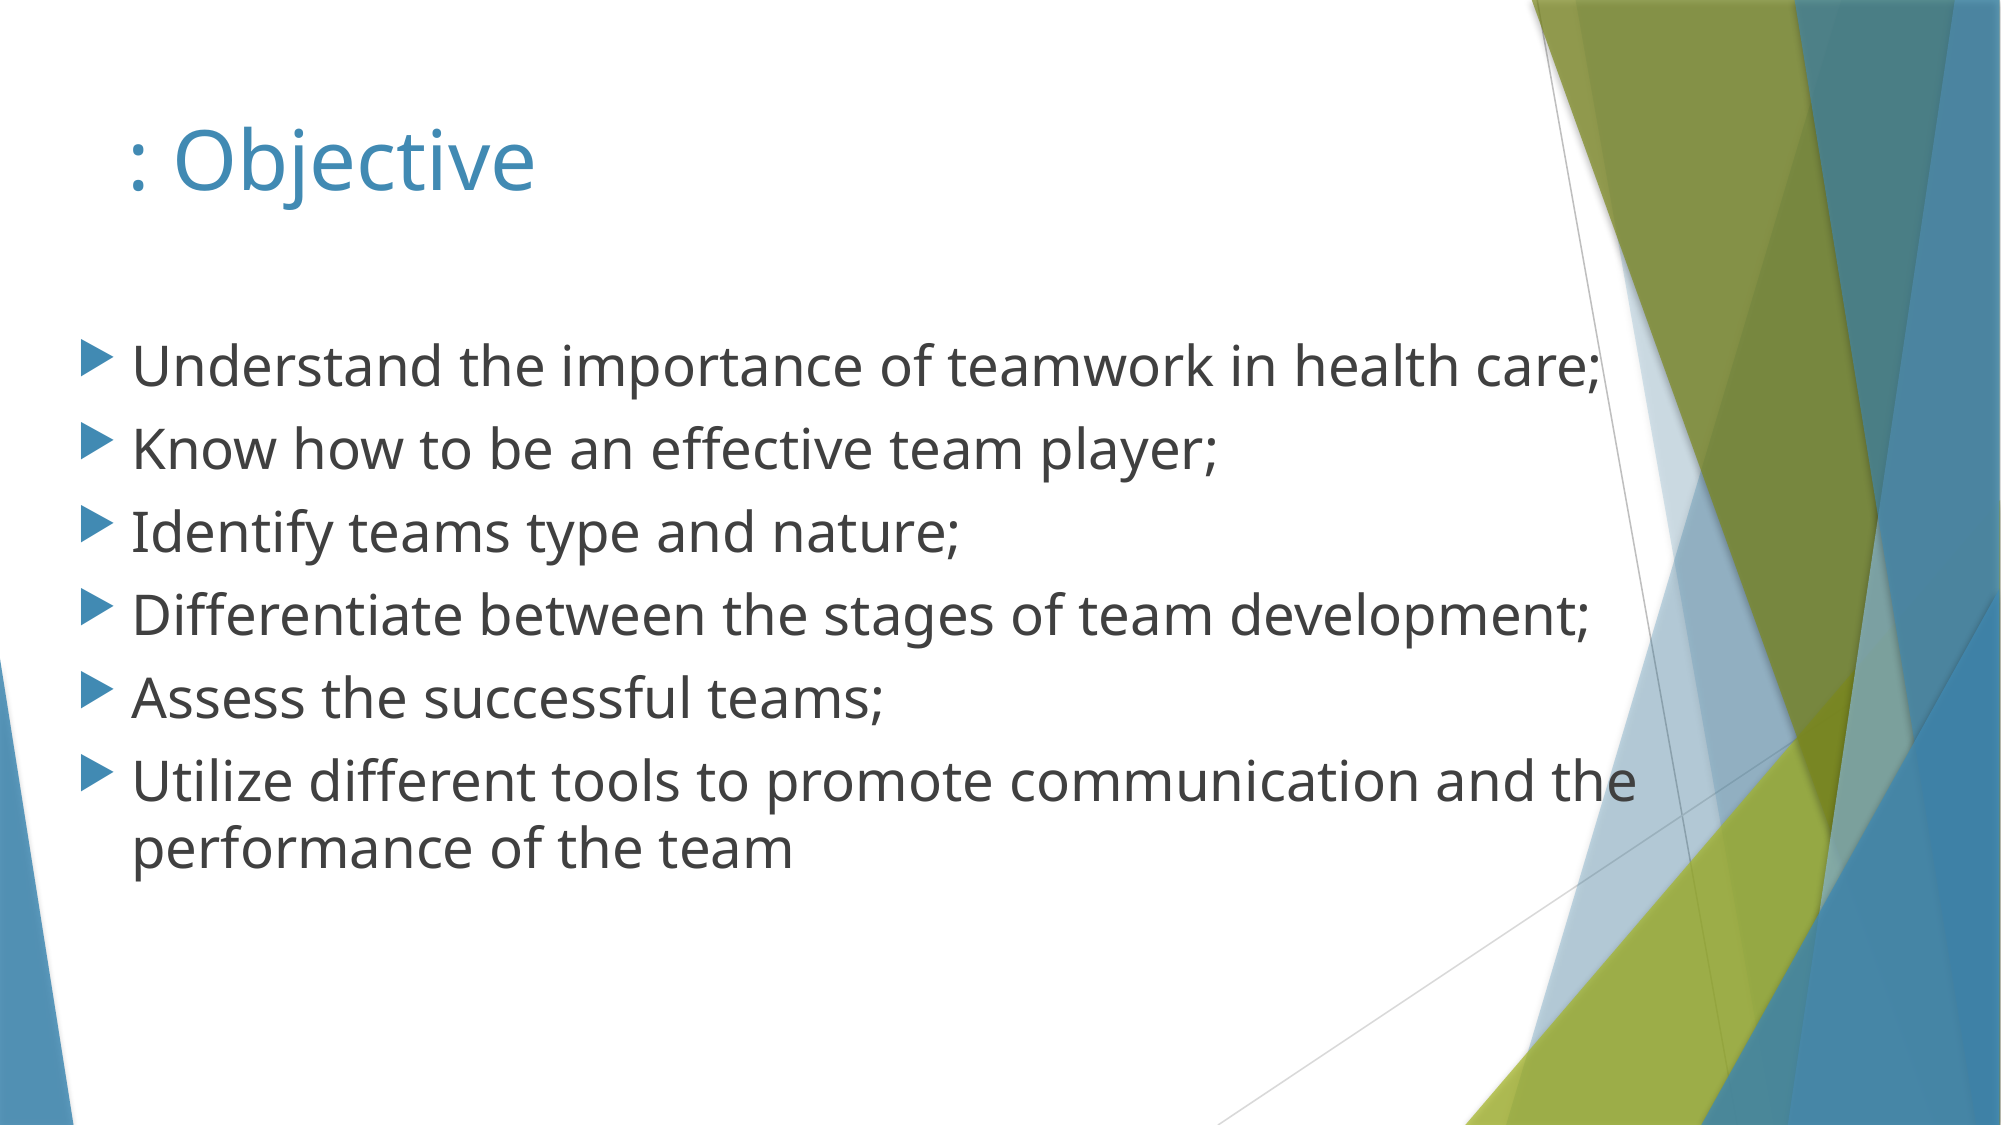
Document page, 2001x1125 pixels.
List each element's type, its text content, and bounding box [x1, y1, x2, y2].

title Objective : [111, 99, 1522, 247]
list Understand the importance of teamwork in health care; Know how to be an effective team player; Identify teams type and nature; Differentiate between the stages of team development; Assess the successful teams; Utilize different tools to promote communication and the performance of the team [61, 247, 1706, 987]
